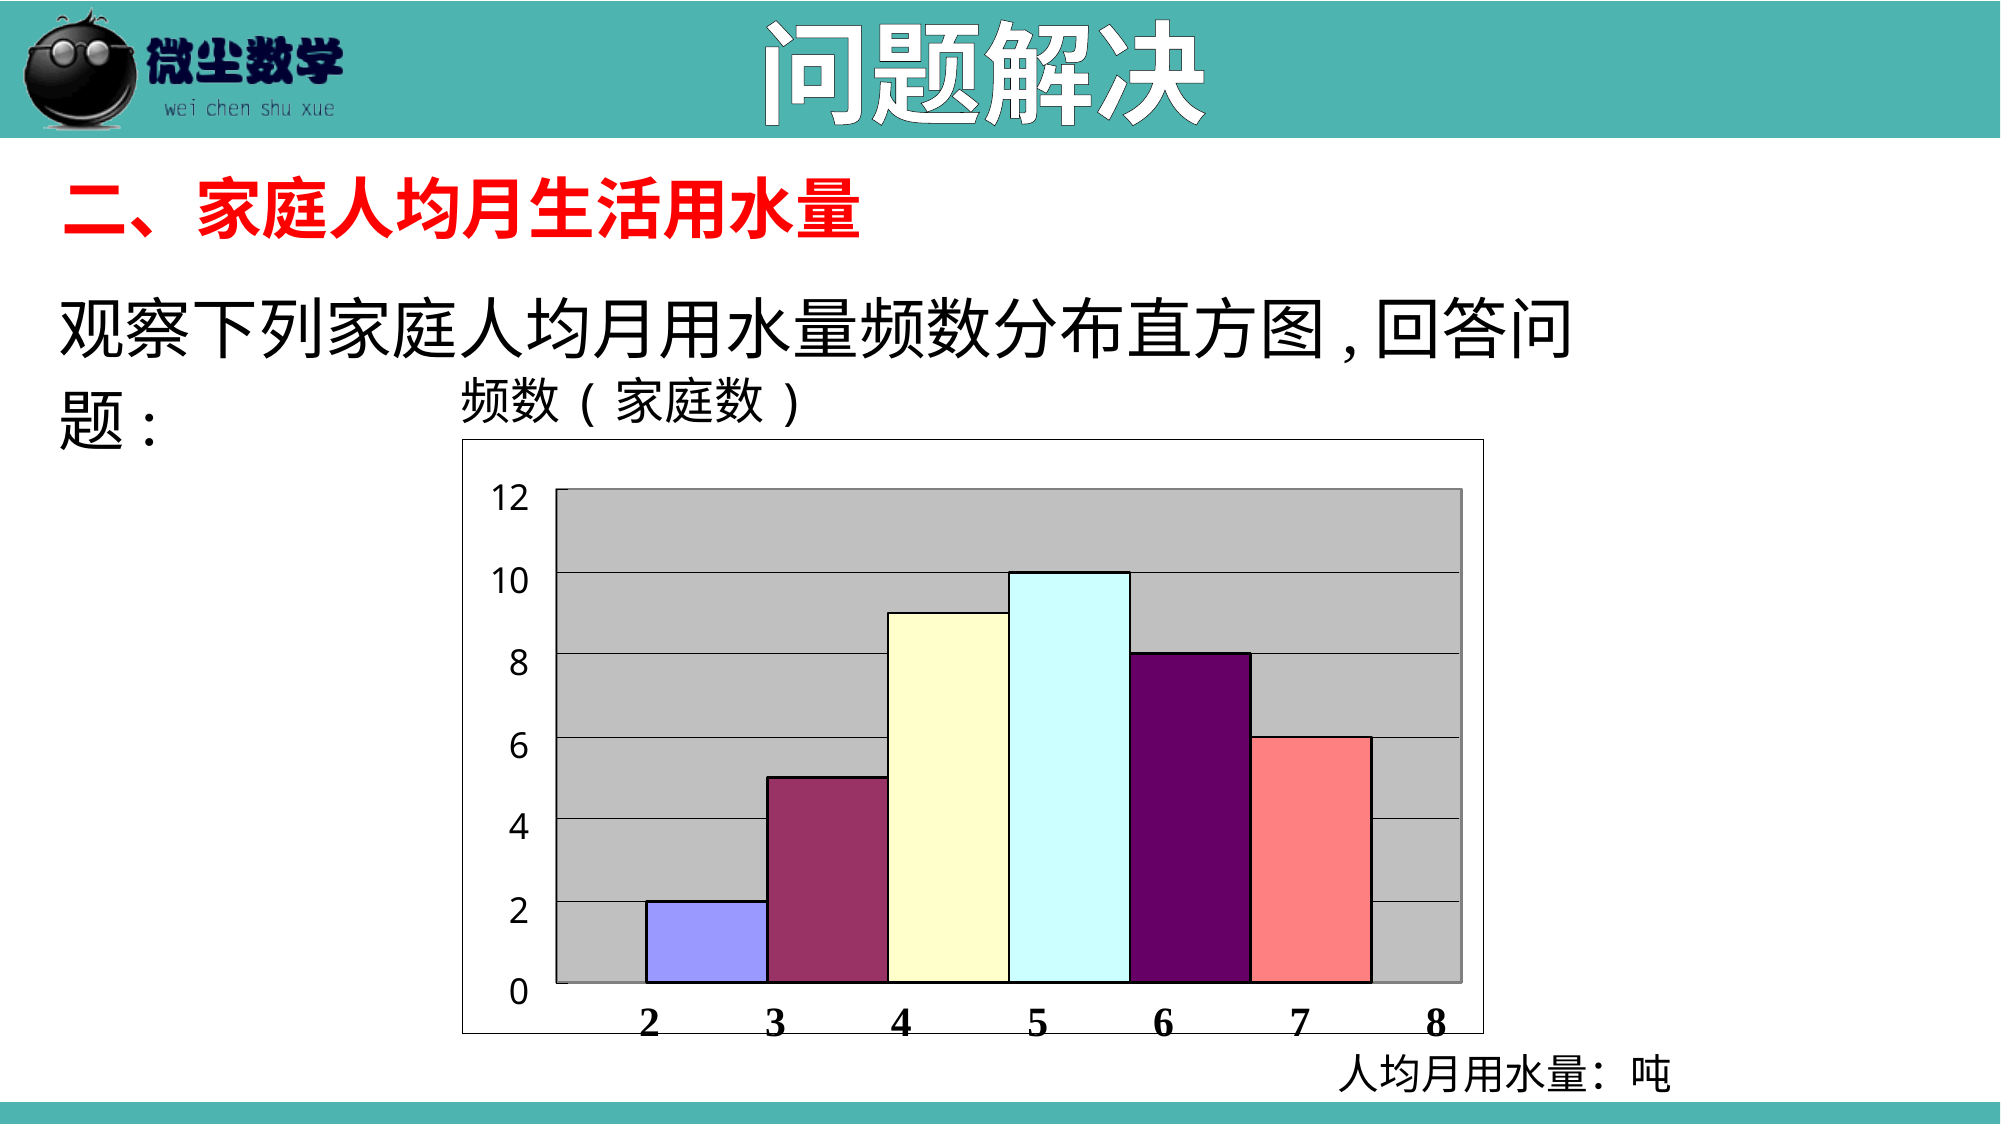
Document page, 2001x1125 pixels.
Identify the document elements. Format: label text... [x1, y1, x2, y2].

text_box 二、家庭人均月生活用水量 [46, 159, 878, 255]
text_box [445, 361, 1768, 1106]
picture [0, 1, 2001, 1124]
text_box 问题解决 [742, 0, 1223, 146]
text_box 观察下列家庭人均月用水量频数分布直方图,回答问题: [43, 267, 1686, 466]
